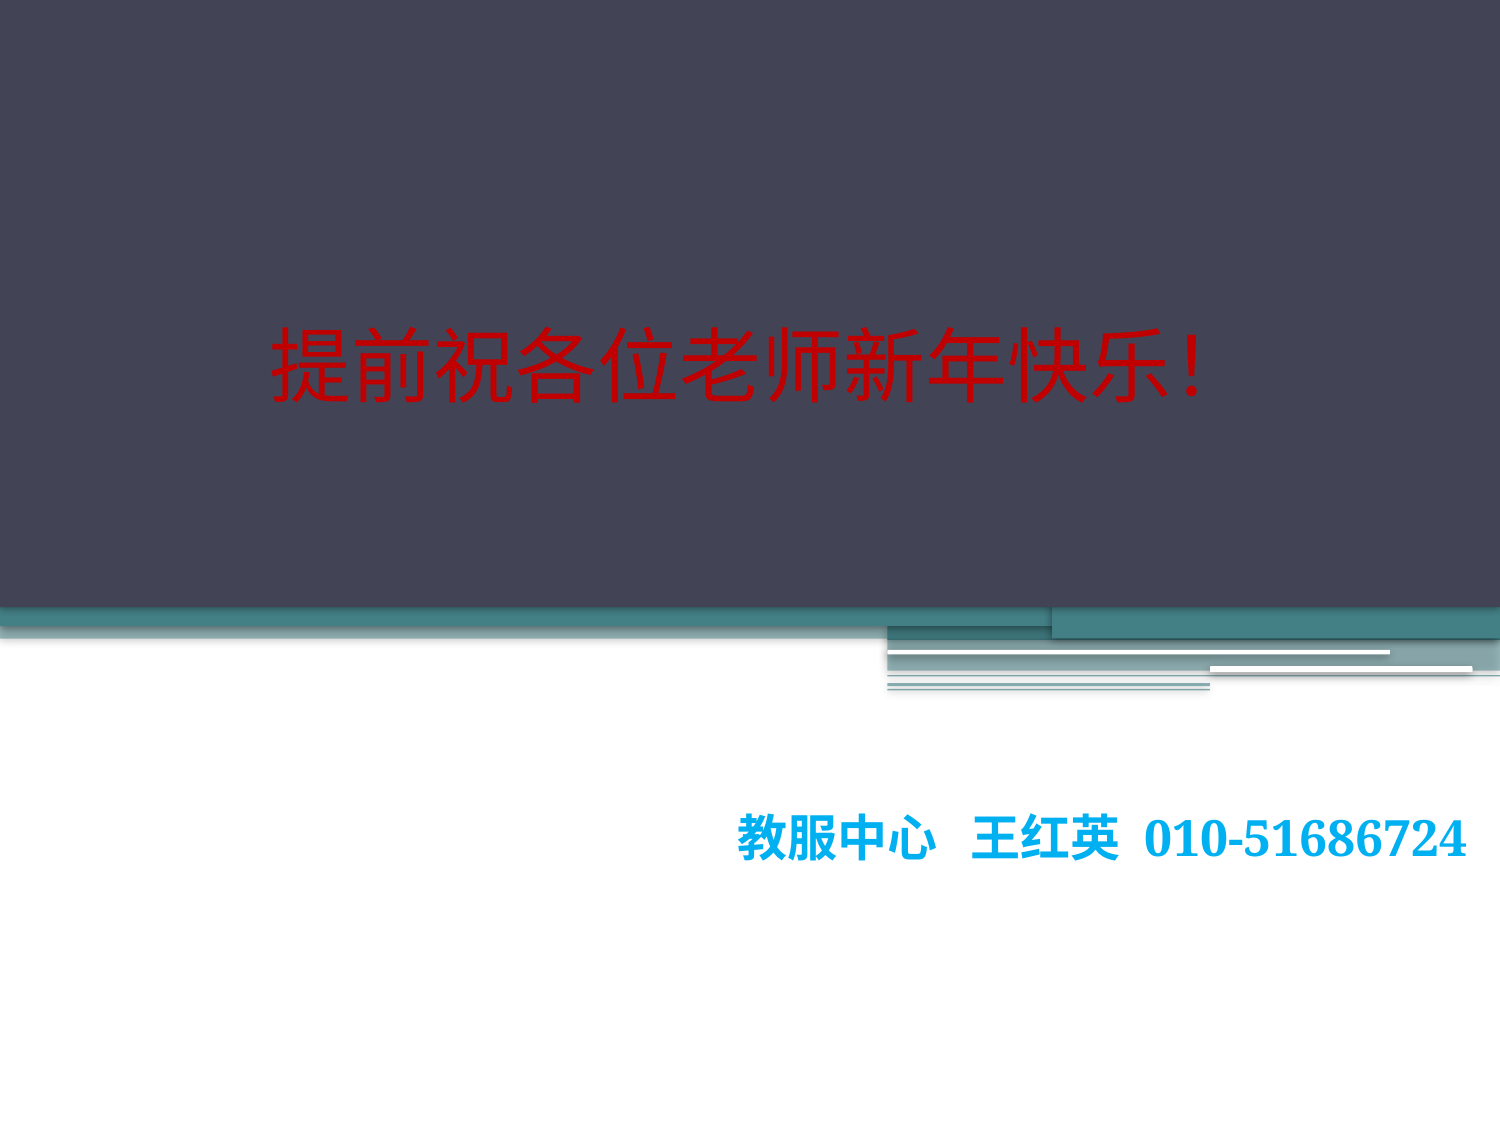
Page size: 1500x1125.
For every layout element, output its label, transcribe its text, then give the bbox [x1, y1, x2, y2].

subtitle 教服中心 王红英 010-51686724 [501, 798, 1483, 917]
title 提前祝各位老师新年快乐！ [218, 242, 1306, 421]
